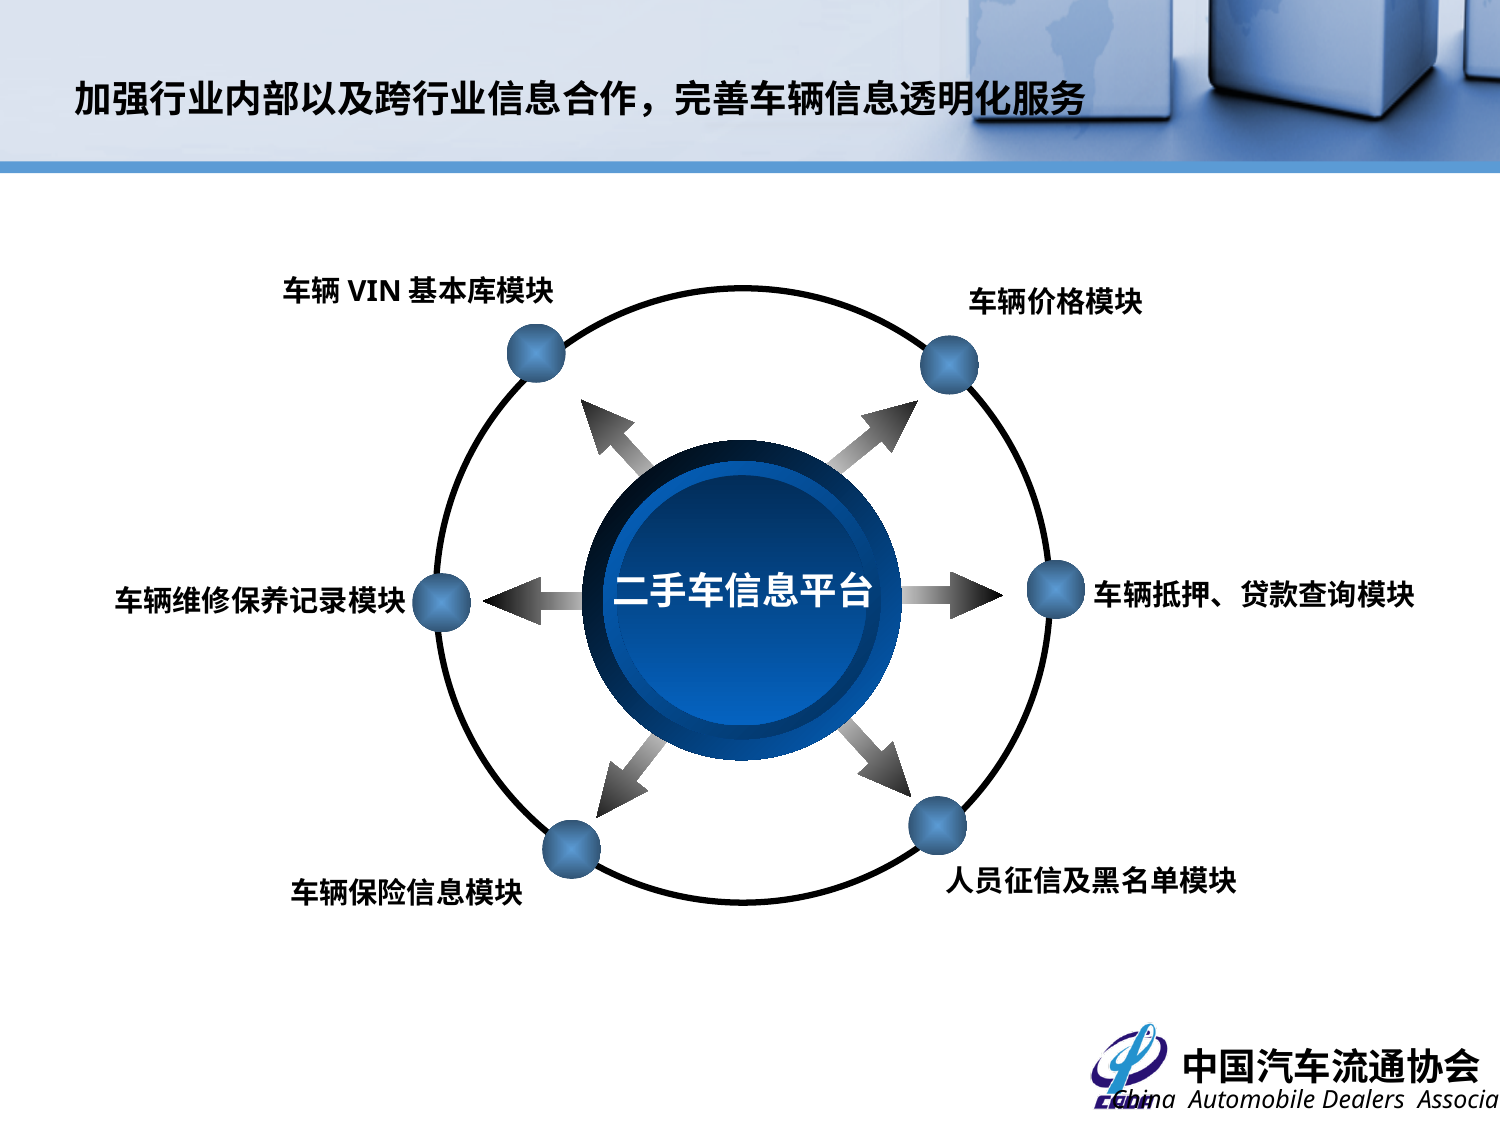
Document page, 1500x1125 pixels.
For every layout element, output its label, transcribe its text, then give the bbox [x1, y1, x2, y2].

text_box 人员征信及黑名单模块 [930, 855, 1253, 905]
text_box 车辆维修保养记录模块 [99, 575, 422, 625]
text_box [582, 440, 902, 761]
text_box [1026, 559, 1086, 620]
picture [1164, 1096, 1171, 1106]
text_box [506, 323, 566, 383]
text_box [908, 796, 968, 856]
text_box [436, 288, 1050, 903]
picture [0, 0, 1500, 161]
picture [1086, 1018, 1172, 1114]
text_box 车辆VIN基本库模块 [267, 264, 571, 315]
text_box [542, 819, 602, 879]
text_box [920, 335, 979, 395]
text_box 车辆抵押、贷款查询模块 [1079, 568, 1431, 619]
text_box [422, 573, 472, 633]
text_box 车辆价格模块 [953, 276, 1160, 326]
text_box 加强行业内部以及跨行业信息合作，完善车辆信息透明化服务 [59, 58, 1303, 128]
text_box 车辆保险信息模块 [275, 866, 539, 917]
